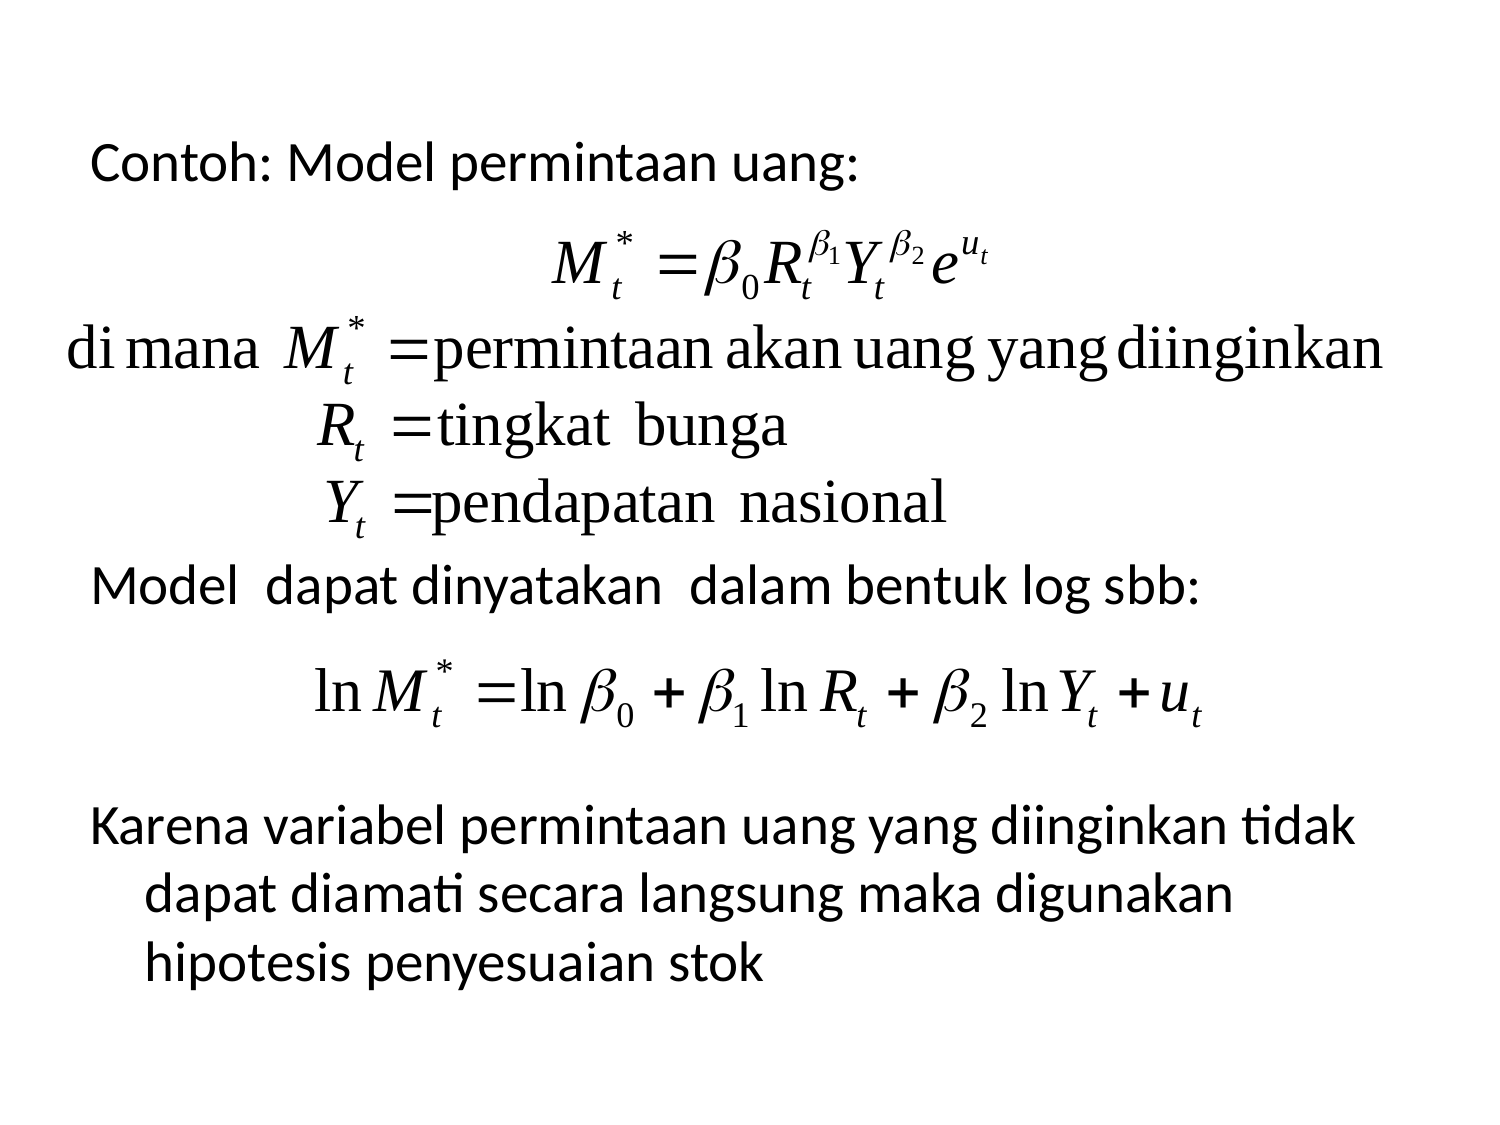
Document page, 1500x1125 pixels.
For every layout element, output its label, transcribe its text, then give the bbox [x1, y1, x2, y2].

list Contoh: Model permintaan uang: Model dapat dinyatakan dalam bentuk log sbb: Karena variabel permintaan uang yang diinginkan tidak dapat diamati secara langsung maka digunakan hipotesis penyesuaian stok [75, 117, 1425, 1005]
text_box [58, 214, 1401, 551]
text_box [305, 644, 1216, 743]
